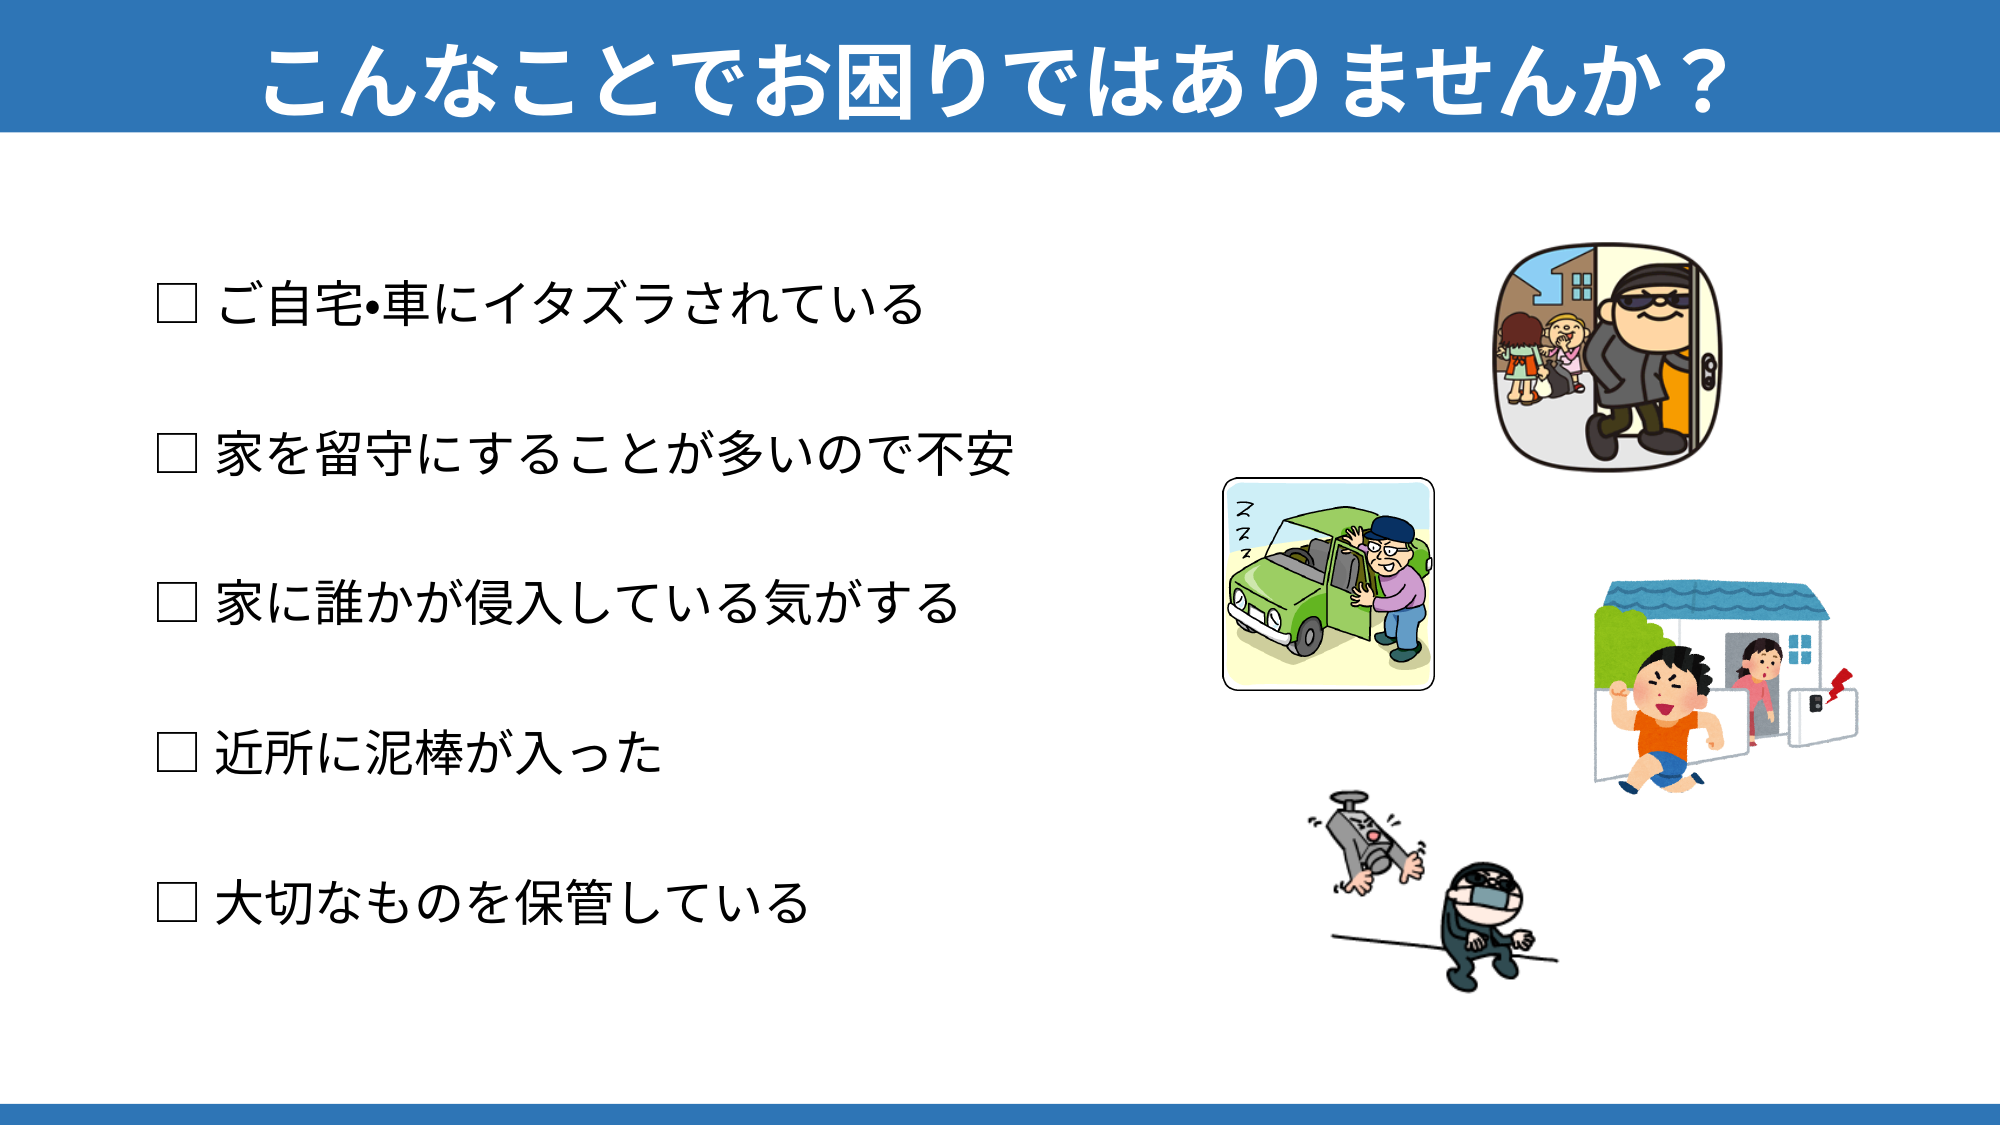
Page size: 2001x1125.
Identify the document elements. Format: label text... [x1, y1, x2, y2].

picture [1221, 477, 1435, 691]
text_box [0, 1103, 2000, 1125]
list □ご自宅・車にイタズラされている □家を留守にすることが多いので不安 □家に誰かが侵入している気がする □近所に泥棒が入った □大切なものを保管している [137, 272, 1863, 986]
text_box [0, 0, 2000, 133]
picture [1273, 553, 1863, 1012]
picture [1490, 240, 1725, 475]
text_box こんなことでお困りではありませんか？ [238, 21, 1762, 137]
